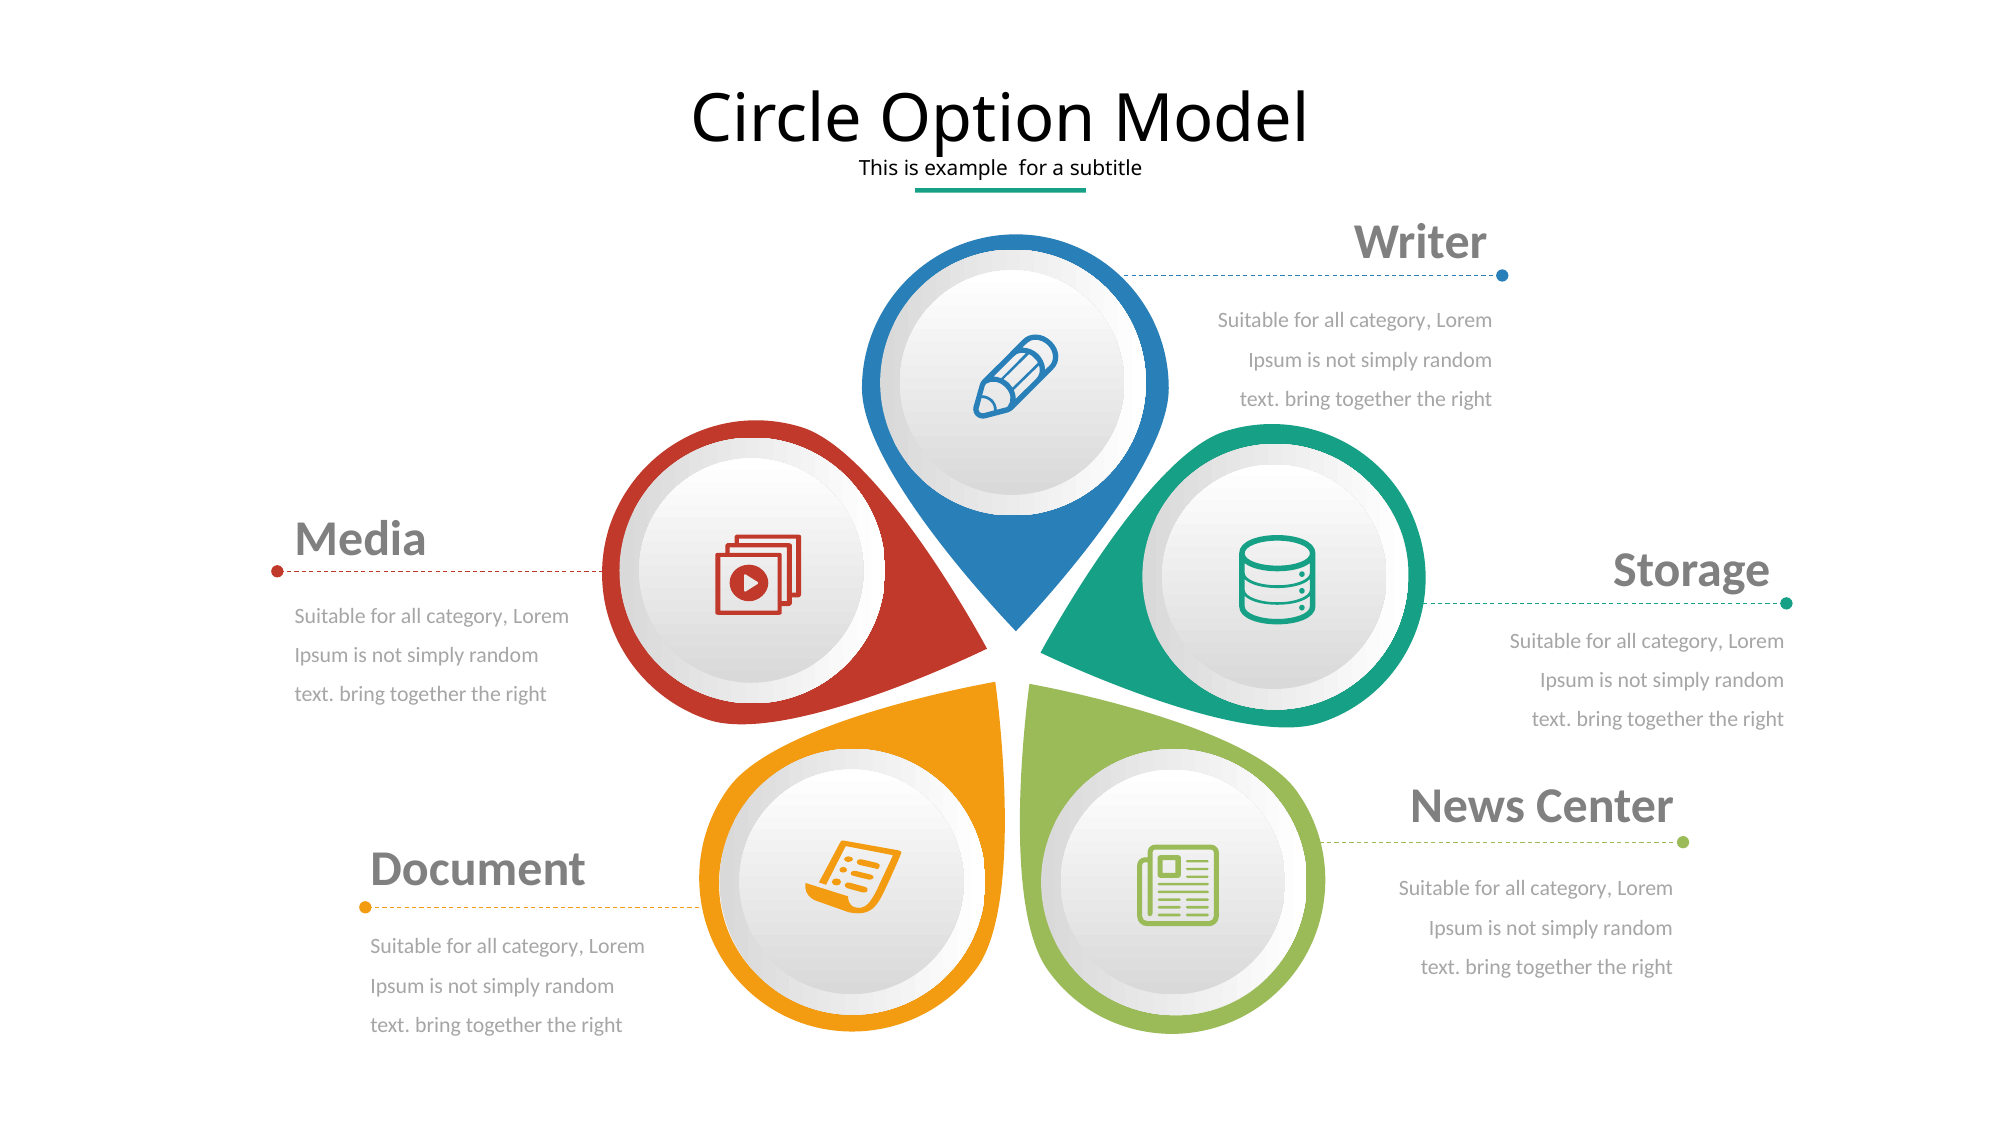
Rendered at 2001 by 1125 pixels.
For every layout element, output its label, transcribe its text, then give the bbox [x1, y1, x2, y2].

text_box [535, 74, 1466, 189]
text_box Storage [1598, 529, 1786, 603]
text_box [1137, 844, 1219, 927]
text_box Suitable for all category, Lorem Ipsum is not simply random text. bring together the right [355, 911, 664, 1045]
text_box Document [355, 828, 602, 903]
text_box Suitable for all category, Lorem Ipsum is not simply random text. bring together the right [279, 580, 583, 714]
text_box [998, 683, 1346, 1055]
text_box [583, 401, 987, 746]
text_box Writer [1338, 201, 1503, 275]
text_box Suitable for all category, Lorem Ipsum is not simply random text. bring together the right [1491, 605, 1800, 739]
text_box Media [279, 497, 454, 571]
text_box [914, 189, 1087, 194]
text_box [678, 681, 1027, 1053]
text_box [1040, 405, 1445, 749]
text_box Suitable for all category, Lorem Ipsum is not simply random text. bring together the right [1380, 853, 1688, 987]
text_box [861, 234, 1169, 632]
text_box Suitable for all category, Lorem Ipsum is not simply random text. bring together the right [1199, 285, 1508, 419]
text_box News Center [1395, 765, 1689, 841]
